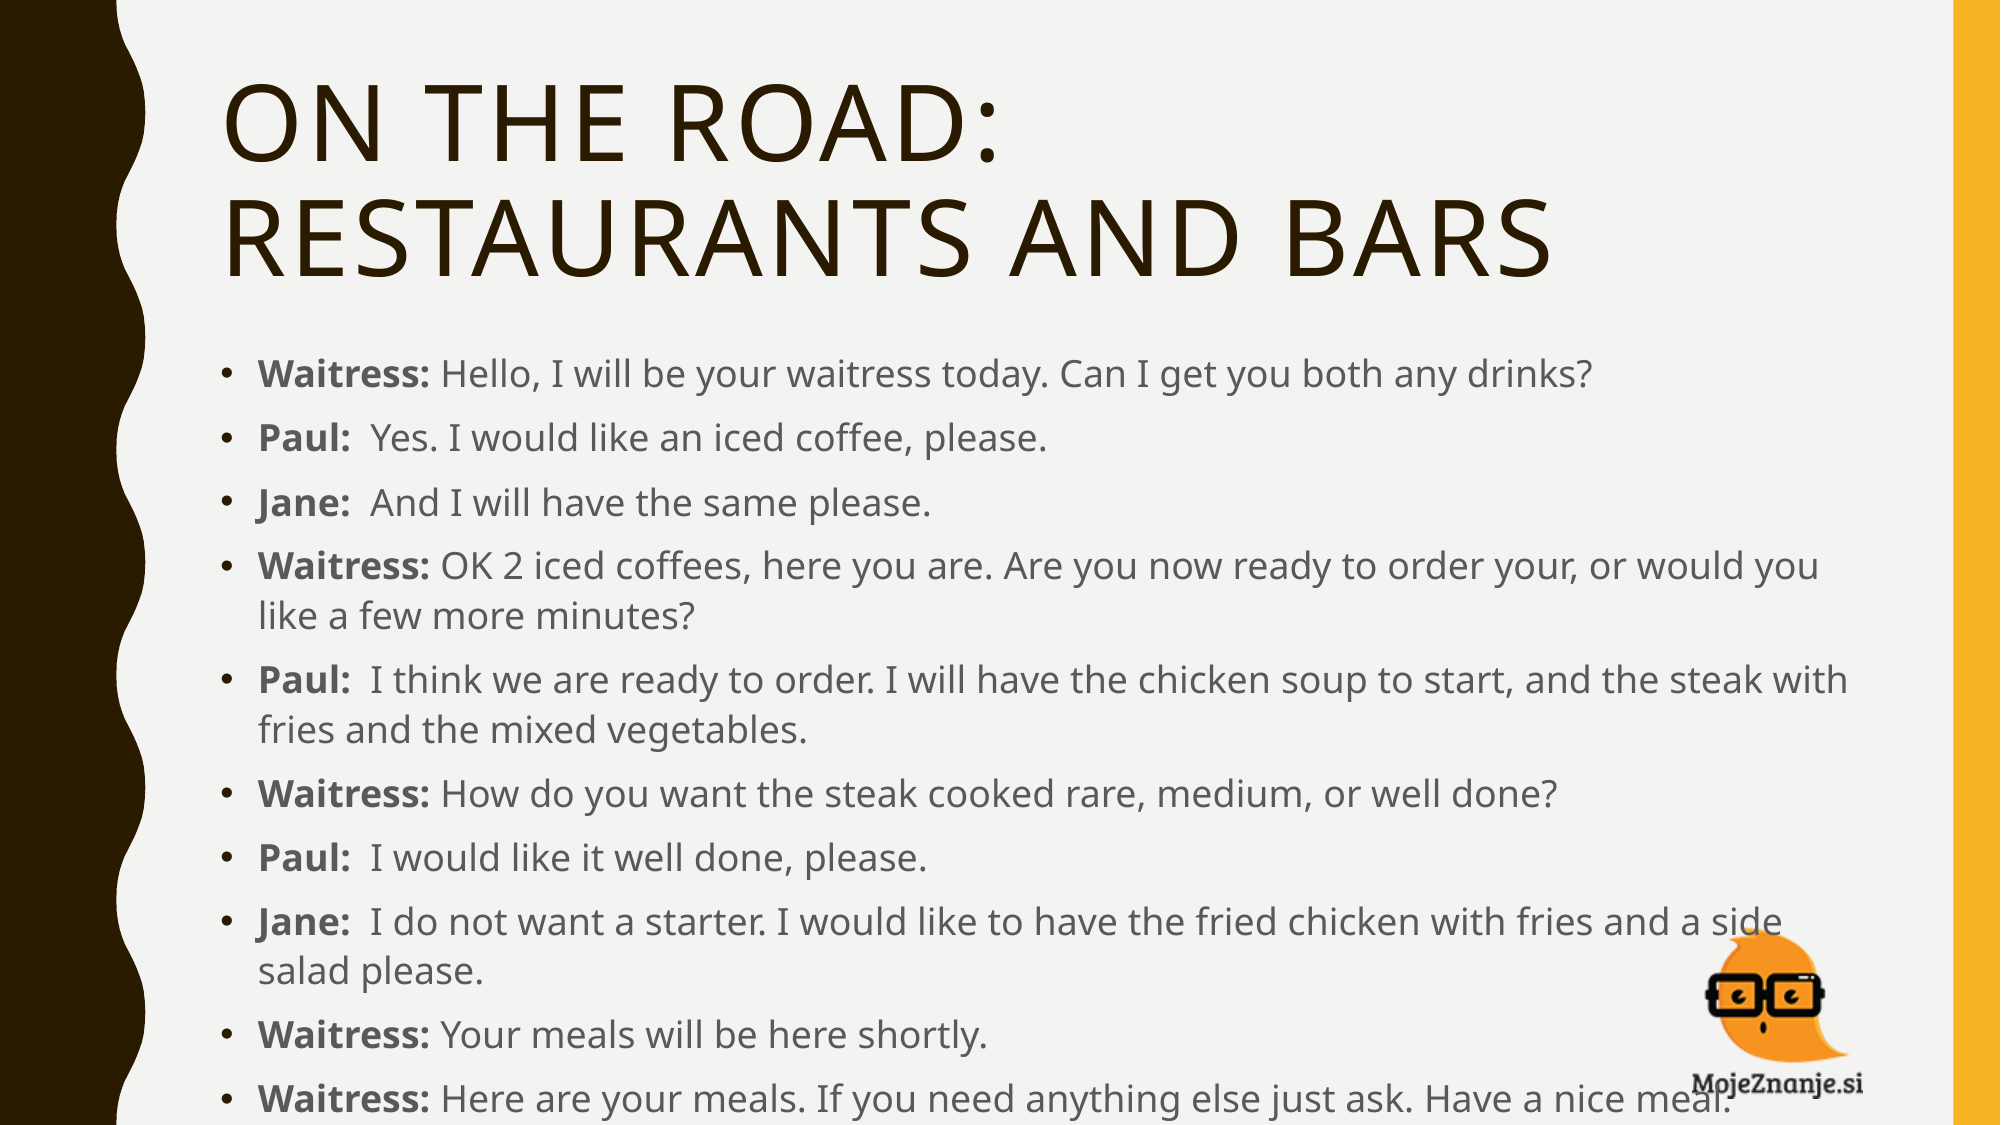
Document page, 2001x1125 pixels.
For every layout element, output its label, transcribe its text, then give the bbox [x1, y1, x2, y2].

title ON THE ROAD: RESTAURANTS AND BARS [205, 62, 1875, 308]
picture [1692, 1069, 1863, 1099]
list Waitress: Hello, I will be your waitress today. Can I get you both any drinks? Paul: Yes. I would like an iced coffee, please. Jane: And I will have the same please. Waitress: OK 2 iced coffees, here you are. Are you now ready to order your, or would you like a few more minutes? Paul: I think we are ready to order. I will have the chicken soup to start, and the steak with fries and the mixed vegetables. Waitress: How do you want the steak cooked rare, medium, or well done? Paul: I would like it well done, please. Jane: I do not want a starter. I would like to have the fried chicken with fries and a side salad please. Waitress: Your meals will be here shortly. Waitress: Here are your meals. If you need anything else just ask. Have a nice meal. [205, 338, 1875, 1069]
